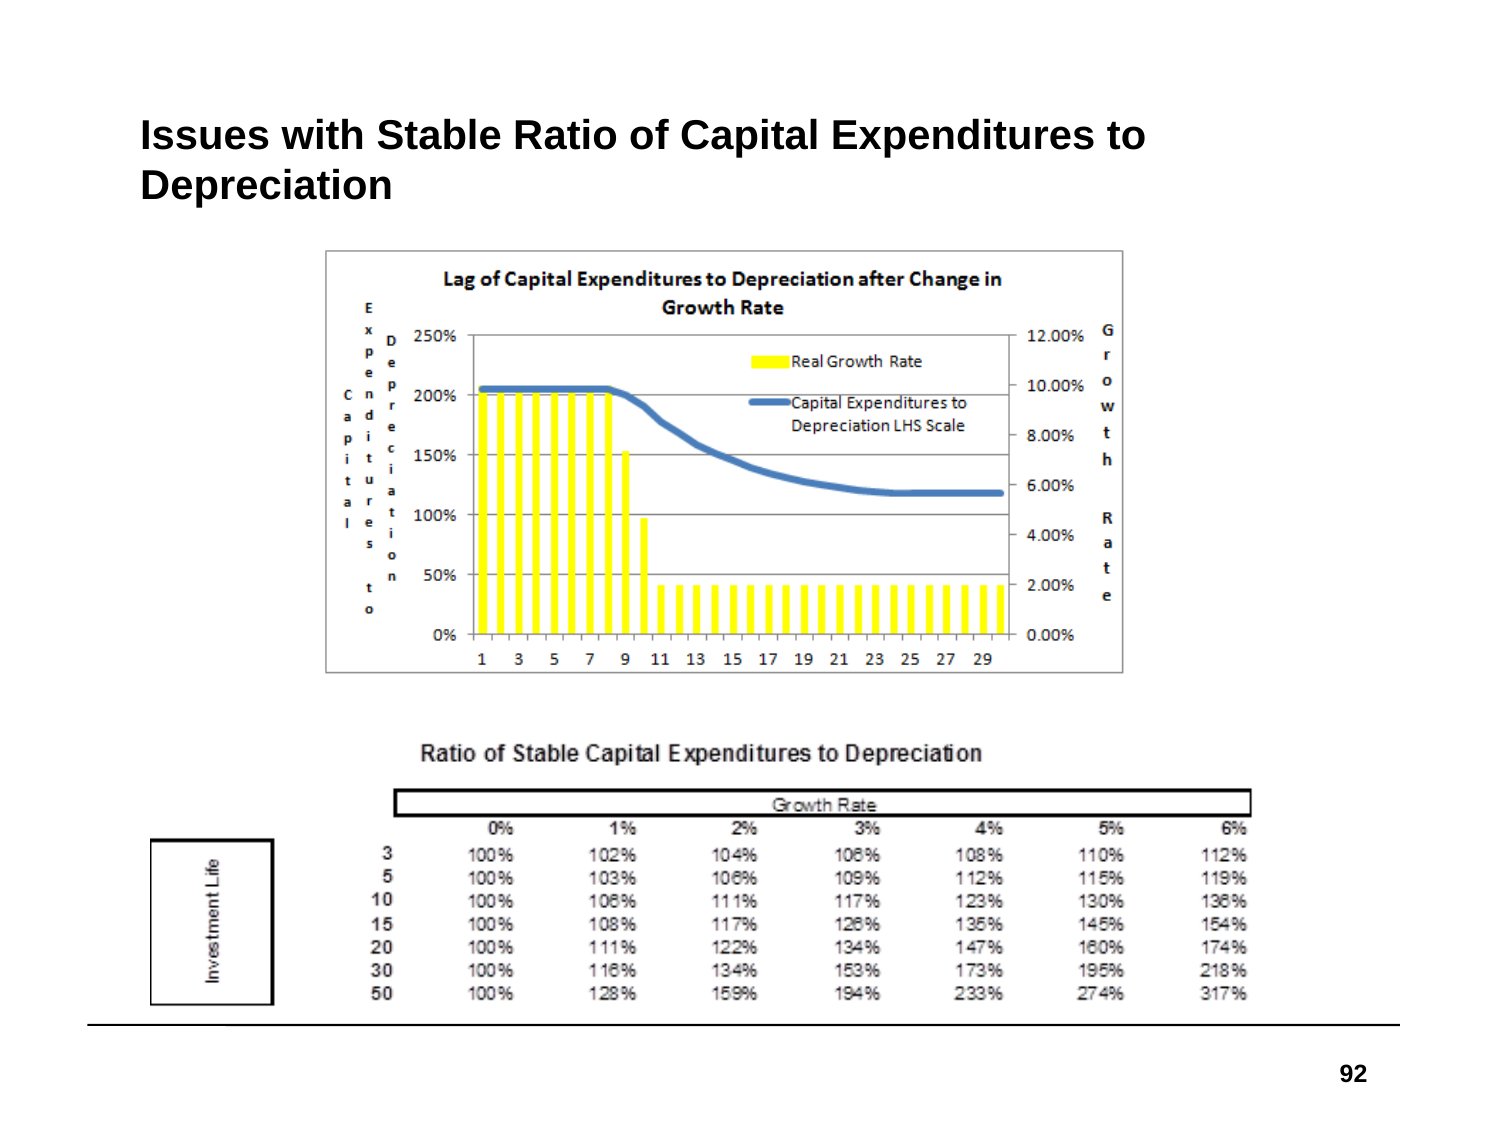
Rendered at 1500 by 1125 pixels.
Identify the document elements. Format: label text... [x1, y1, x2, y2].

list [149, 737, 1255, 1009]
title Issues with Stable Ratio of Capital Expenditures to Depreciation [125, 99, 1350, 225]
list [324, 249, 1126, 675]
